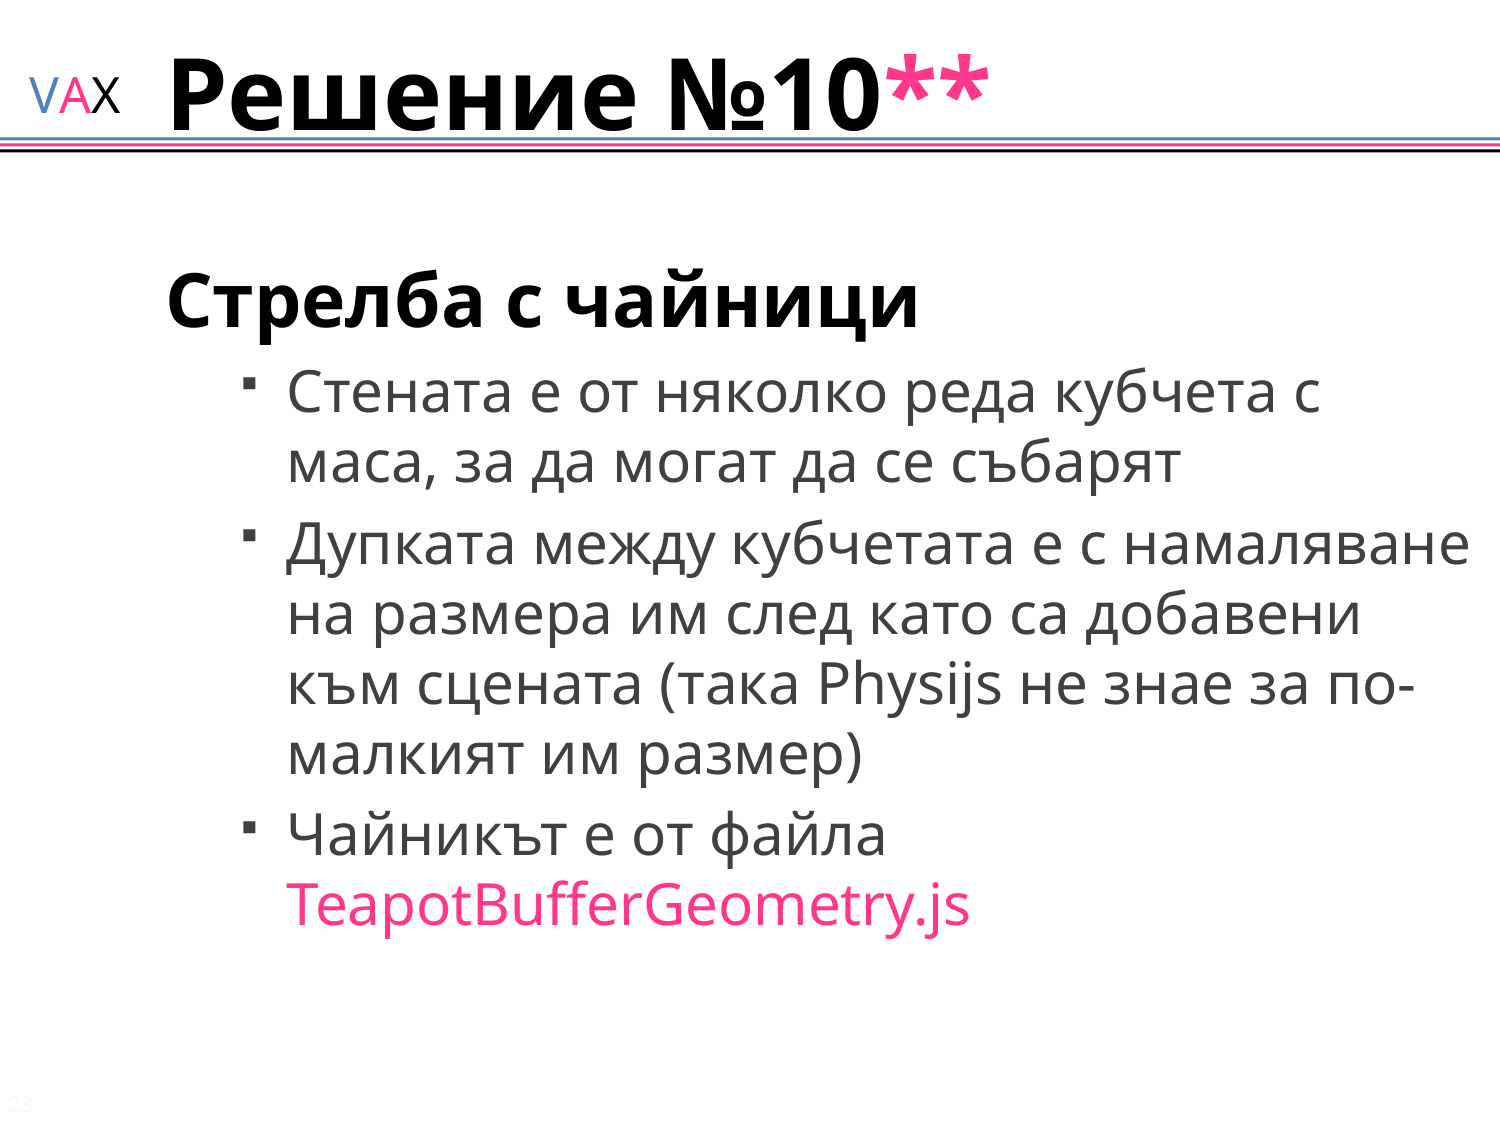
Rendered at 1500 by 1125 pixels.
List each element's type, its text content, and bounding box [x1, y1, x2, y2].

list Стрелба с чайници Стената е от няколко реда кубчета с маса, за да могат да се събарят Дупката между кубчетата е с намаляване на размера им след като са добавени към сцената (така Physijs не знае за по-малкият им размер) Чайникът е от файла TeapotBufferGeometry.js [150, 200, 1488, 1113]
title Решение №10** [0, 37, 1500, 144]
